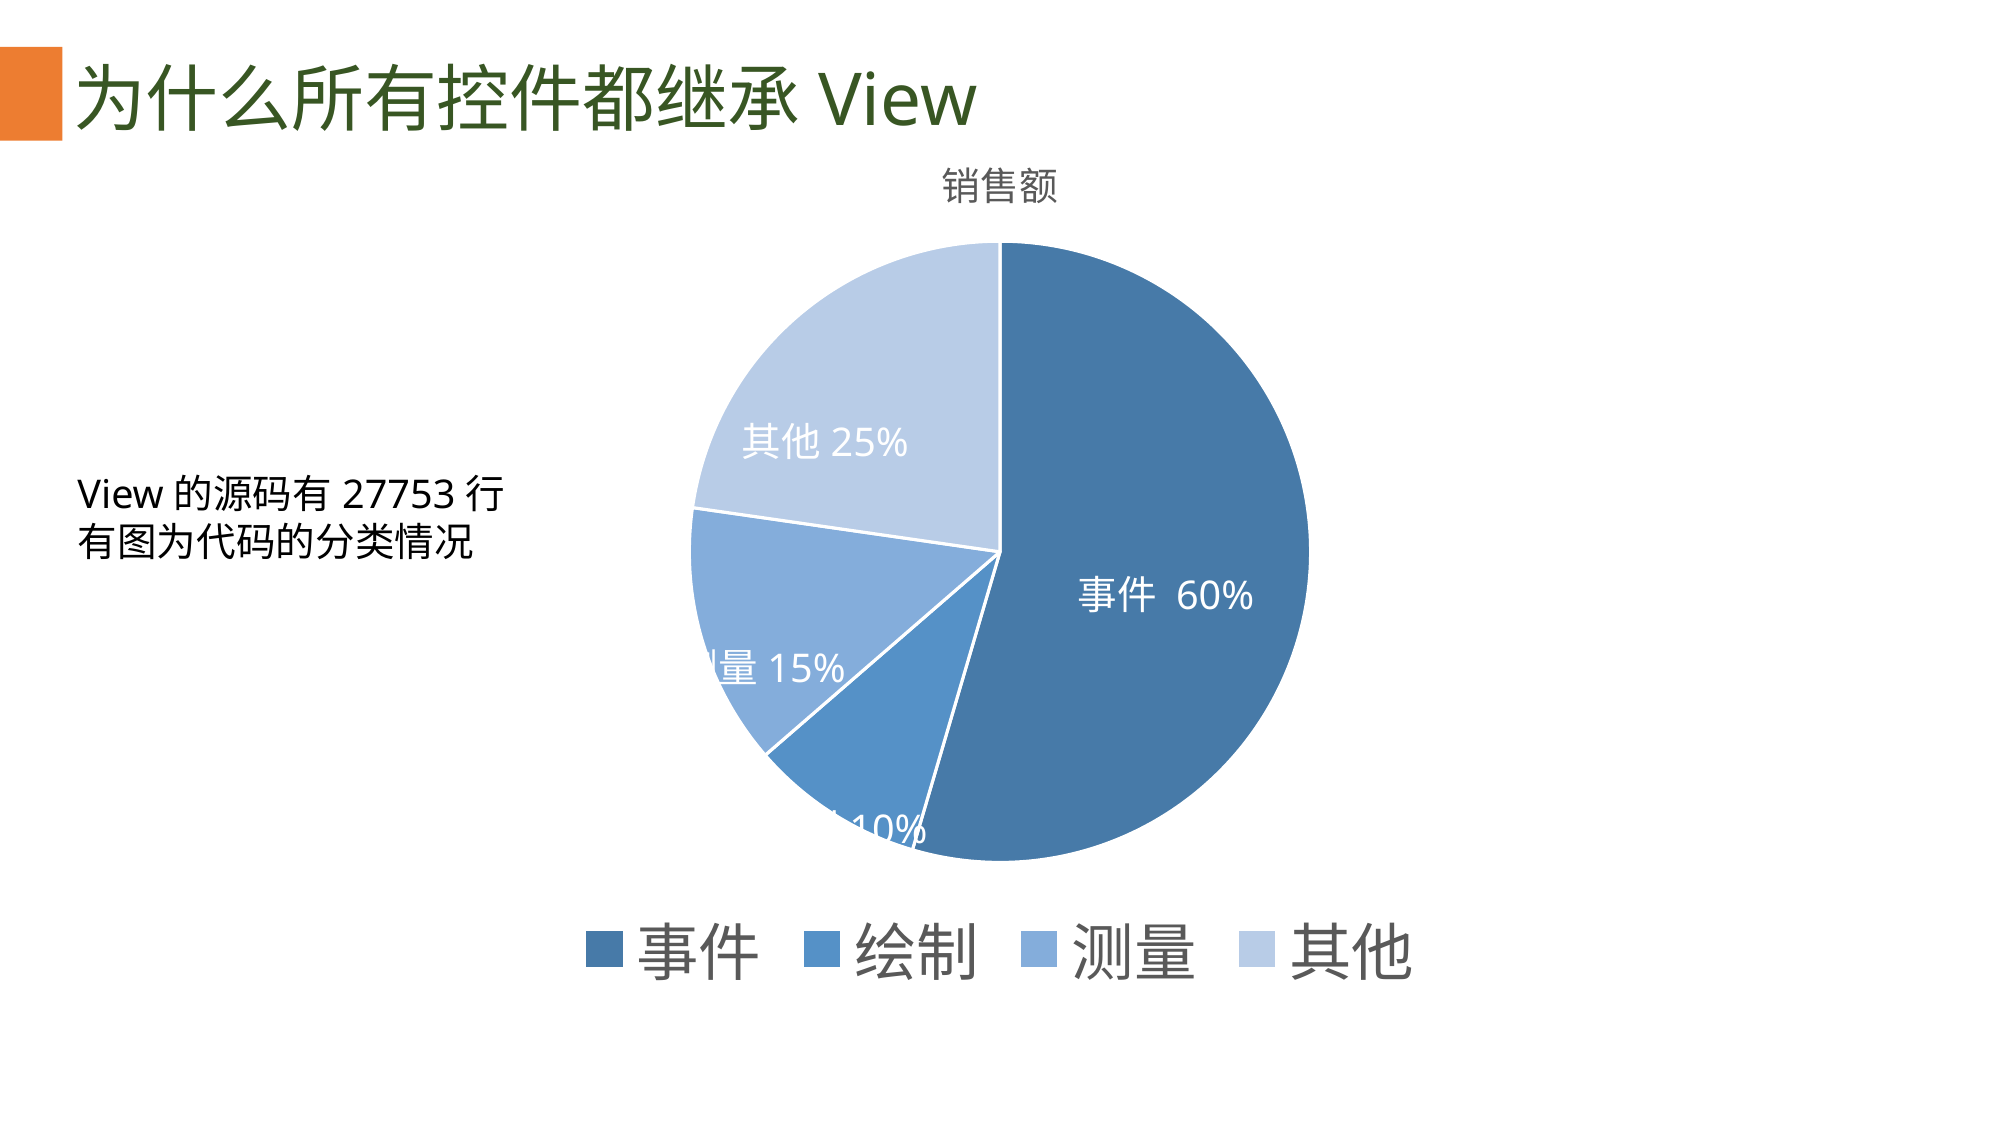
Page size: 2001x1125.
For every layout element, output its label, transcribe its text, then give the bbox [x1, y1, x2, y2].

chart [333, 118, 1667, 1007]
text_box 为什么所有控件都继承View [62, 47, 1938, 144]
text_box View的源码有27753行 有图为代码的分类情况 [62, 461, 333, 572]
